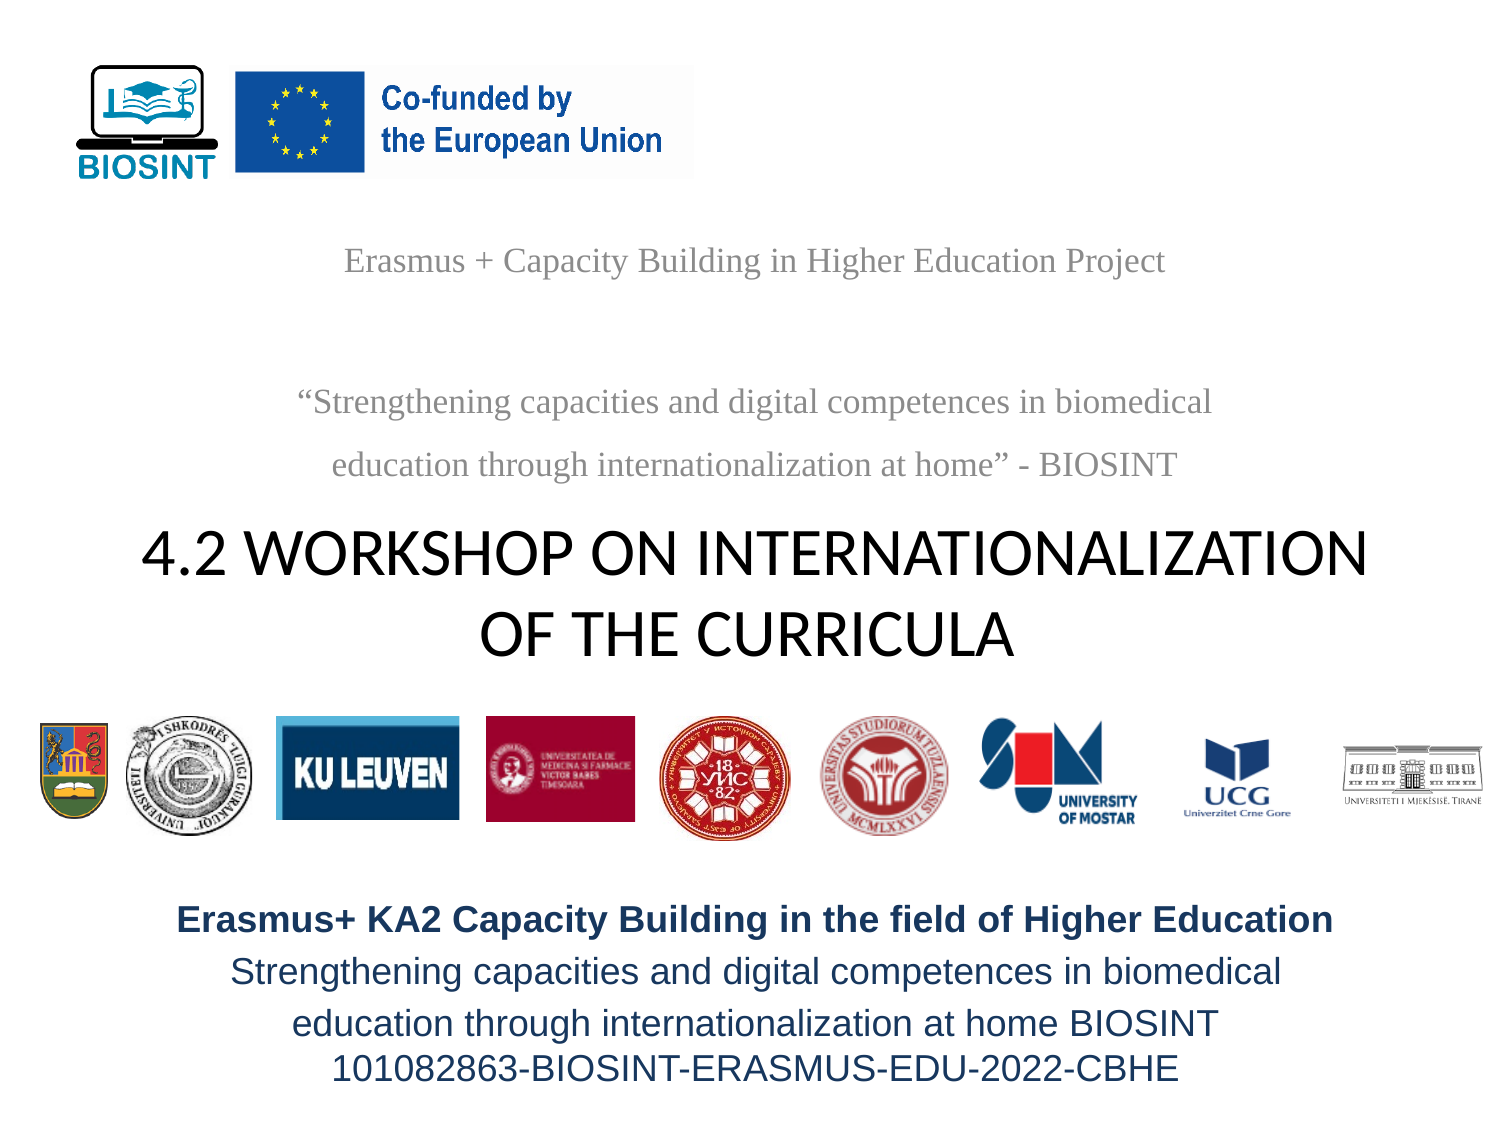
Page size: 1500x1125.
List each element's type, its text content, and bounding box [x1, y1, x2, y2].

title 4.2 WORKSHOP ON INTERNATIONALIZATION OF THE CURRICULA [118, 468, 1394, 710]
text_box Erasmus+ KA2 Capacity Building in the field of Higher Education Strengthening capacities and digital competences in biomedical education through internationalization at home BIOSINT 101082863-BIOSINT-ERASMUS-EDU-2022-CBHE [147, 929, 1365, 1097]
subtitle Erasmus + Capacity Building in Higher Education Project “Strengthening capacities and digital competences in biomedical education through internationalization at home” - BIOSINT [229, 208, 1280, 496]
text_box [76, 65, 695, 180]
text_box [40, 715, 1500, 922]
